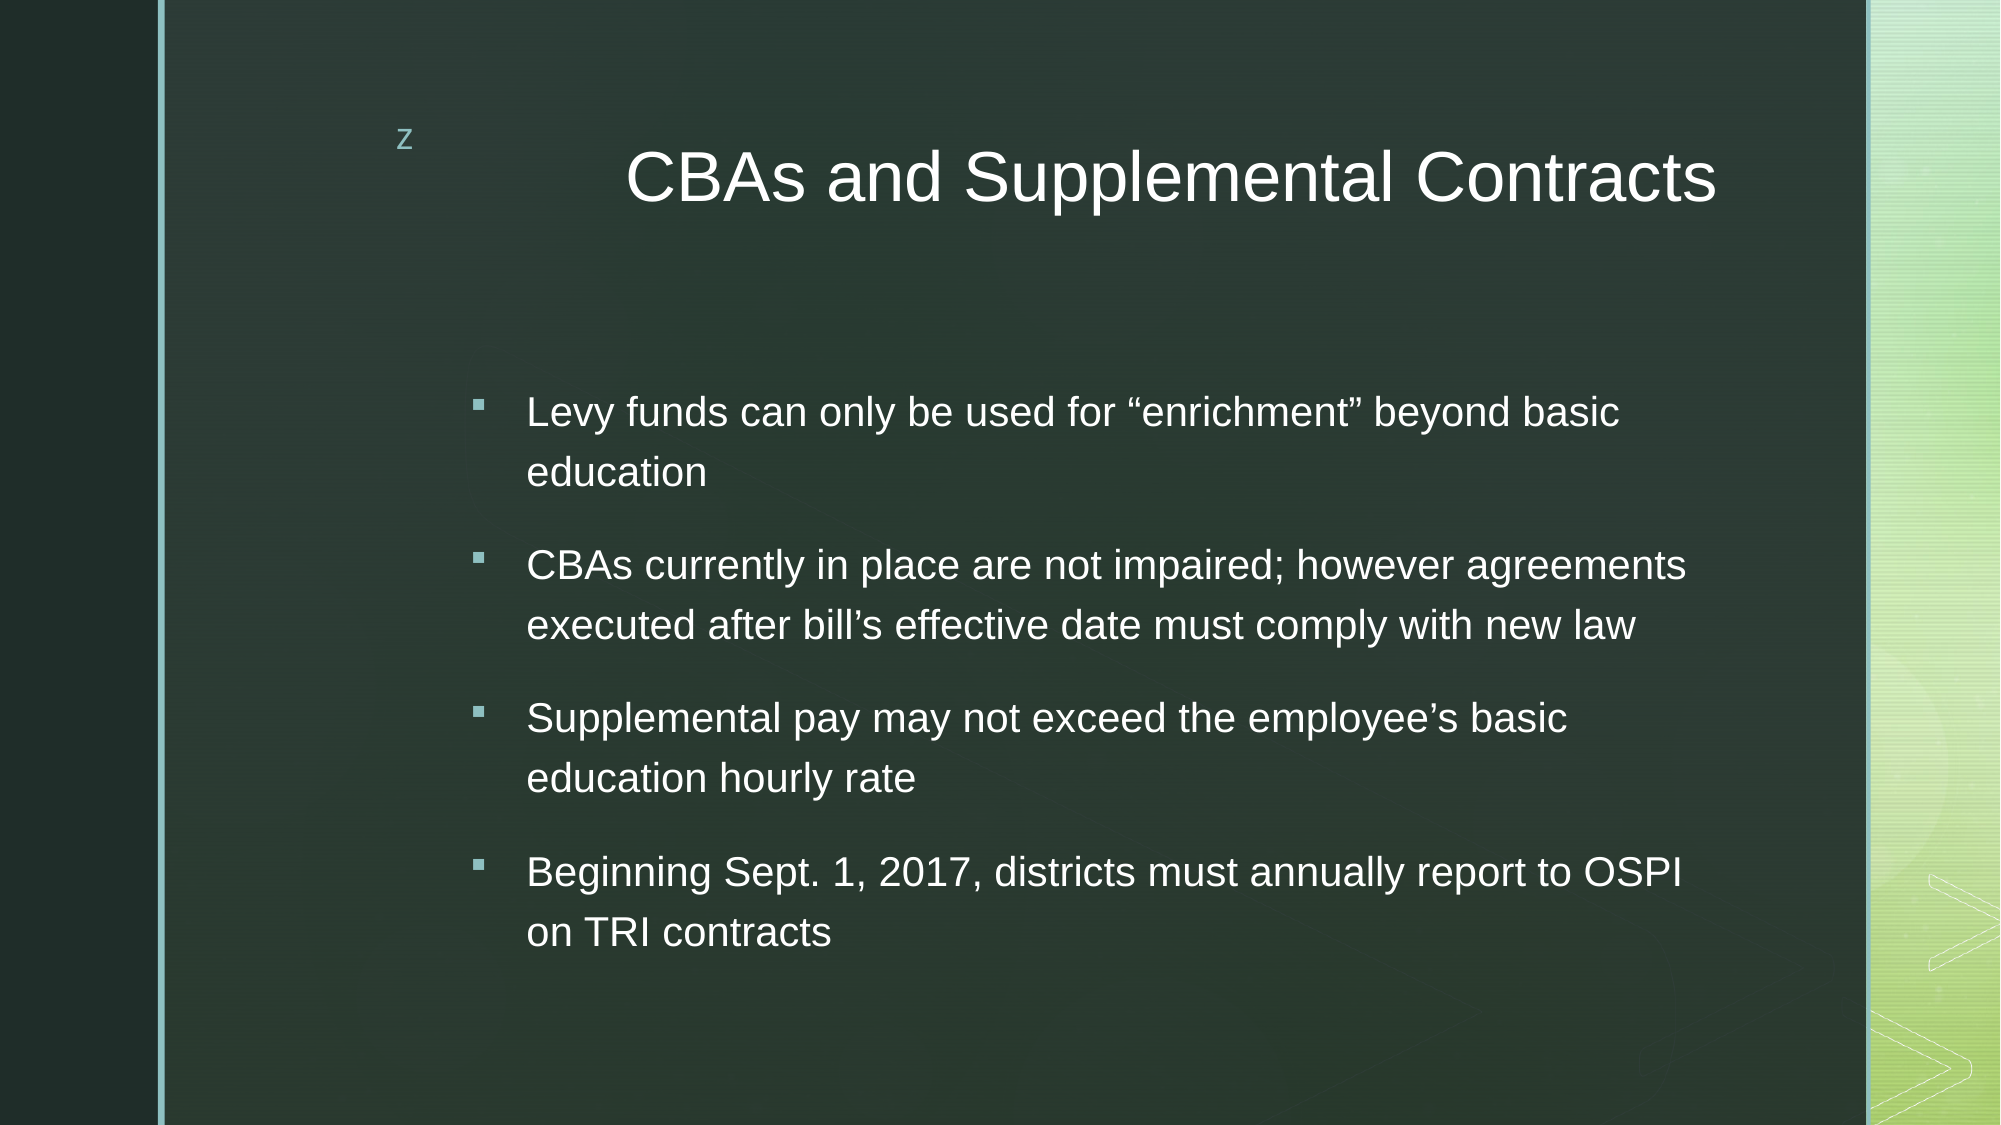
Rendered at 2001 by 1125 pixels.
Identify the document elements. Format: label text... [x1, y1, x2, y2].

list Levy funds can only be used for “enrichment” beyond basic education CBAs currently in place are not impaired; however agreements executed after bill’s effective date must comply with new law Supplemental pay may not exceed the employee’s basic education hourly rate Beginning Sept. 1, 2017, districts must annually report to OSPI on TRI contracts [454, 336, 1734, 993]
picture [1871, 0, 2001, 1125]
title CBAs and Supplemental Contracts [428, 132, 1734, 310]
